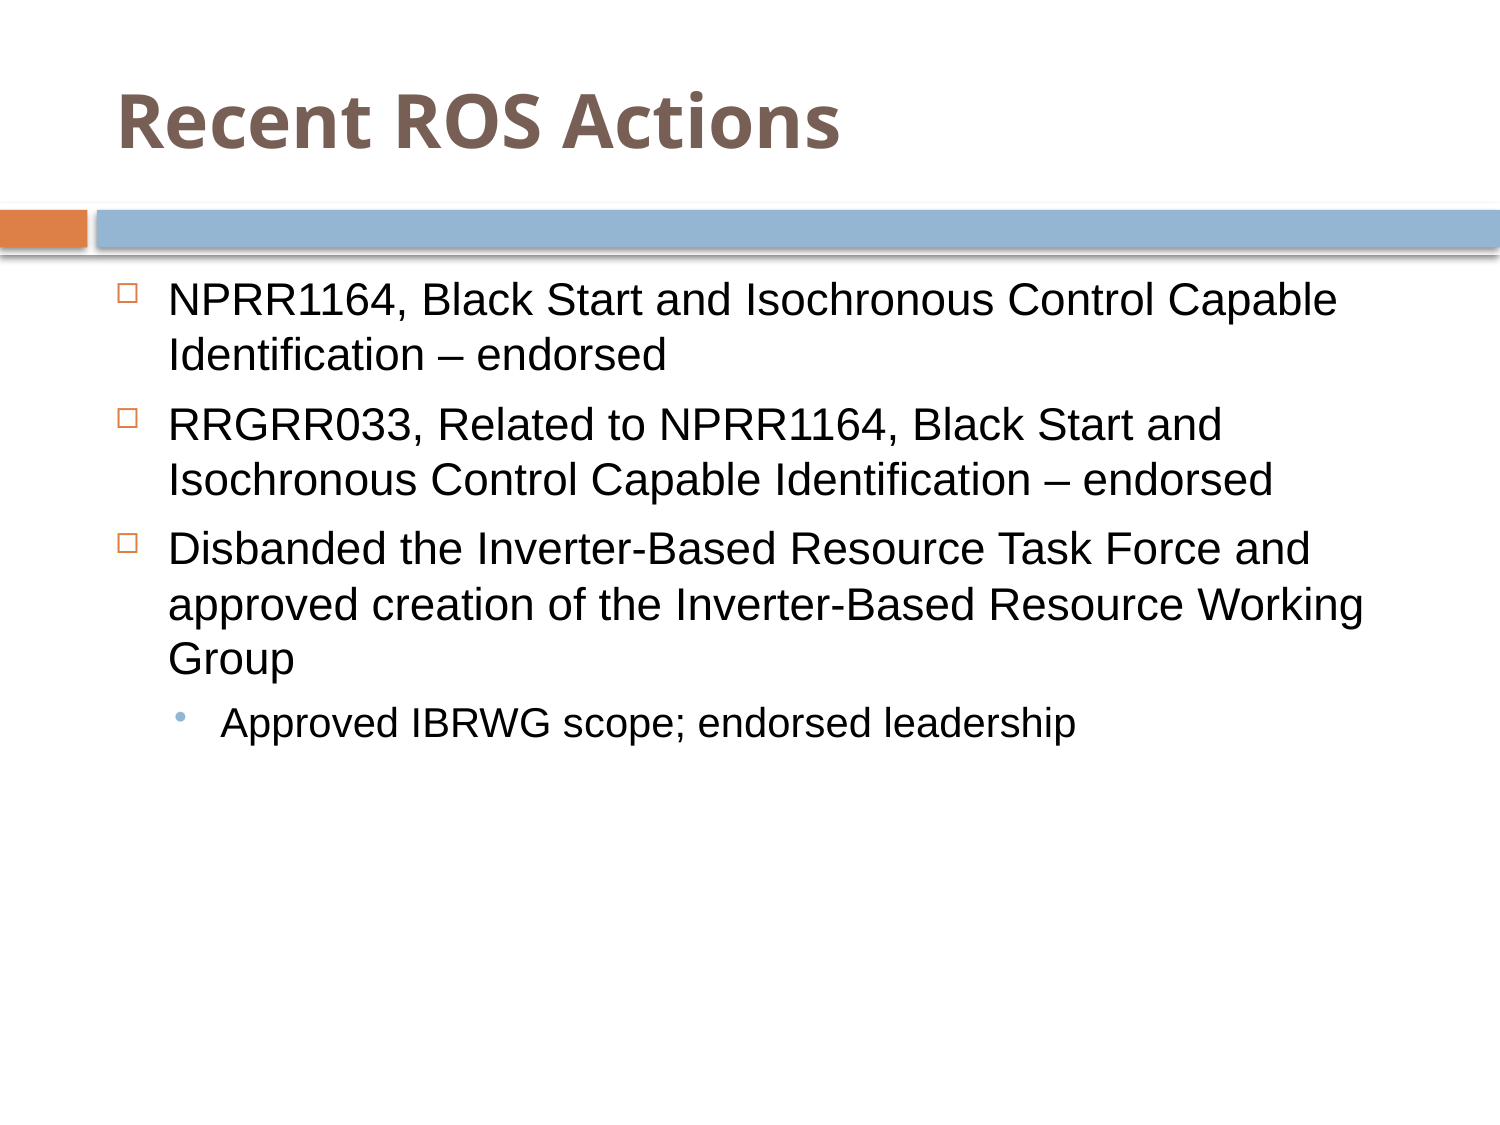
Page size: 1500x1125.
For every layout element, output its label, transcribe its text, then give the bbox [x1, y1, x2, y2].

list NPRR1164, Black Start and Isochronous Control Capable Identification – endorsed RRGRR033, Related to NPRR1164, Black Start and Isochronous Control Capable Identification – endorsed Disbanded the Inverter-Based Resource Task Force and approved creation of the Inverter-Based Resource Working Group Approved IBRWG scope; endorsed leadership [100, 262, 1439, 1001]
title Recent ROS Actions [100, 37, 1439, 201]
